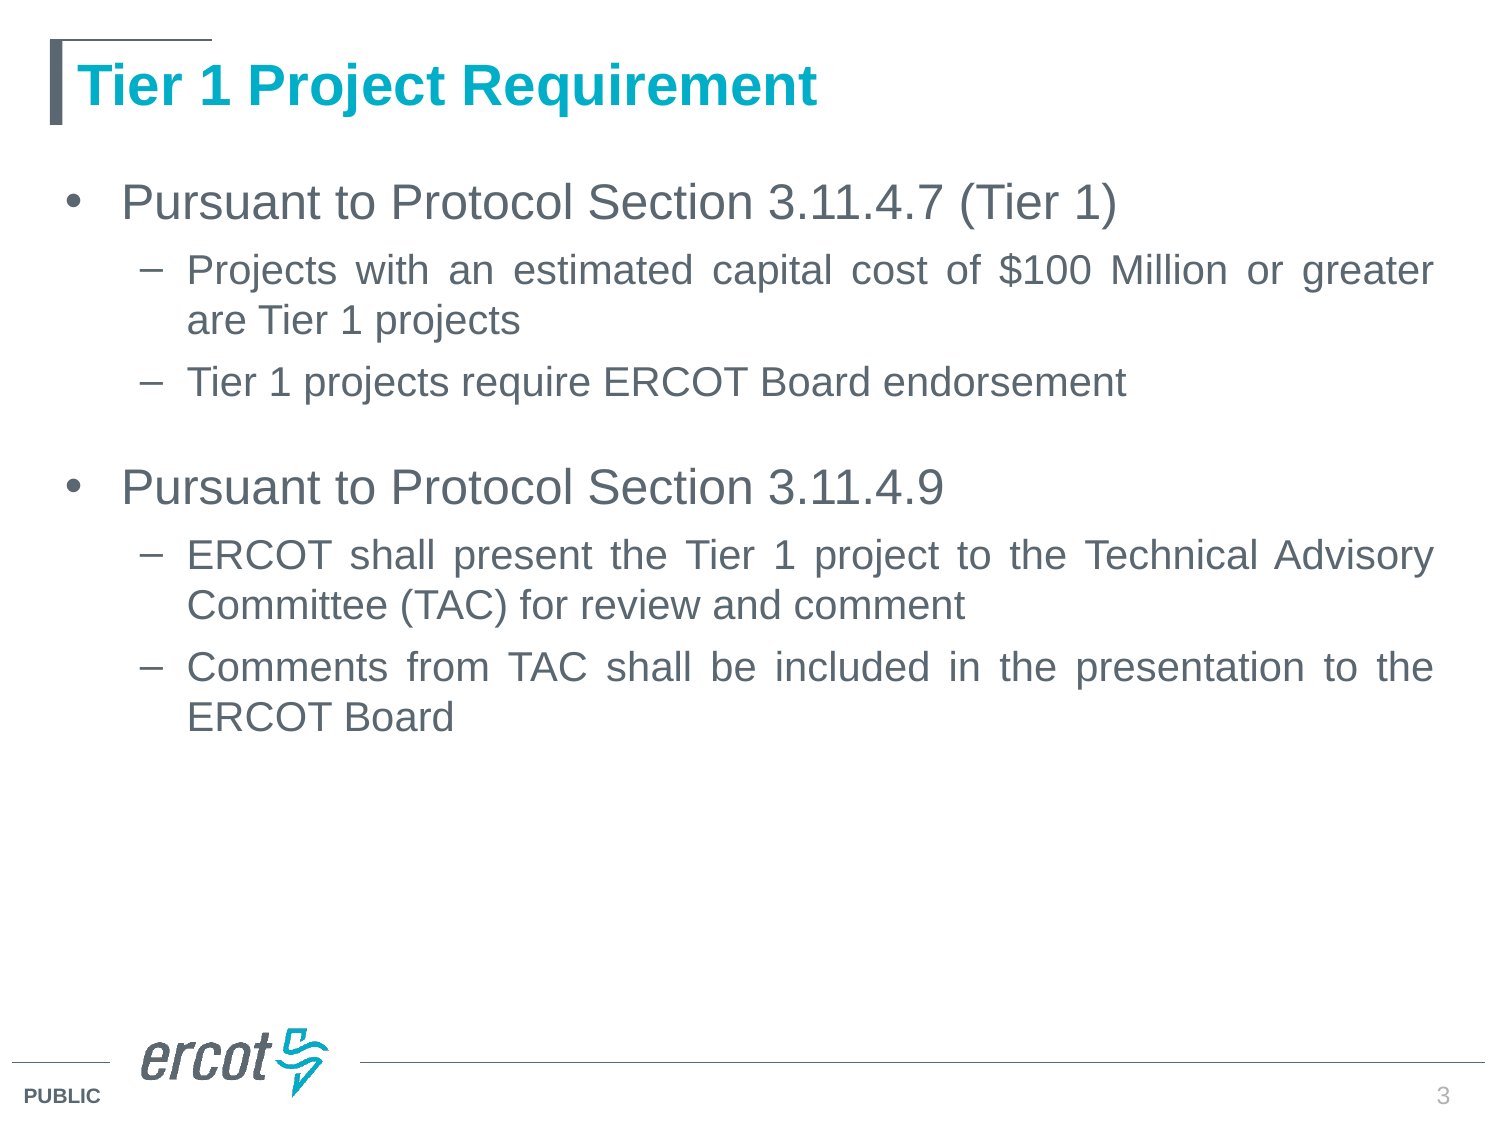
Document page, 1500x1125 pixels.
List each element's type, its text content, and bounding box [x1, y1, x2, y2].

picture [137, 1025, 332, 1100]
title Tier 1 Project Requirement [62, 39, 1450, 125]
slide_number 3 [1400, 1076, 1488, 1113]
list Pursuant to Protocol Section 3.11.4.7 (Tier 1) Projects with an estimated capital cost of $100 Million or greater are Tier 1 projects Tier 1 projects require ERCOT Board endorsement Pursuant to Protocol Section 3.11.4.9 ERCOT shall present the Tier 1 project to the Technical Advisory Committee (TAC) for review and comment Comments from TAC shall be included in the presentation to the ERCOT Board [50, 162, 1450, 1025]
